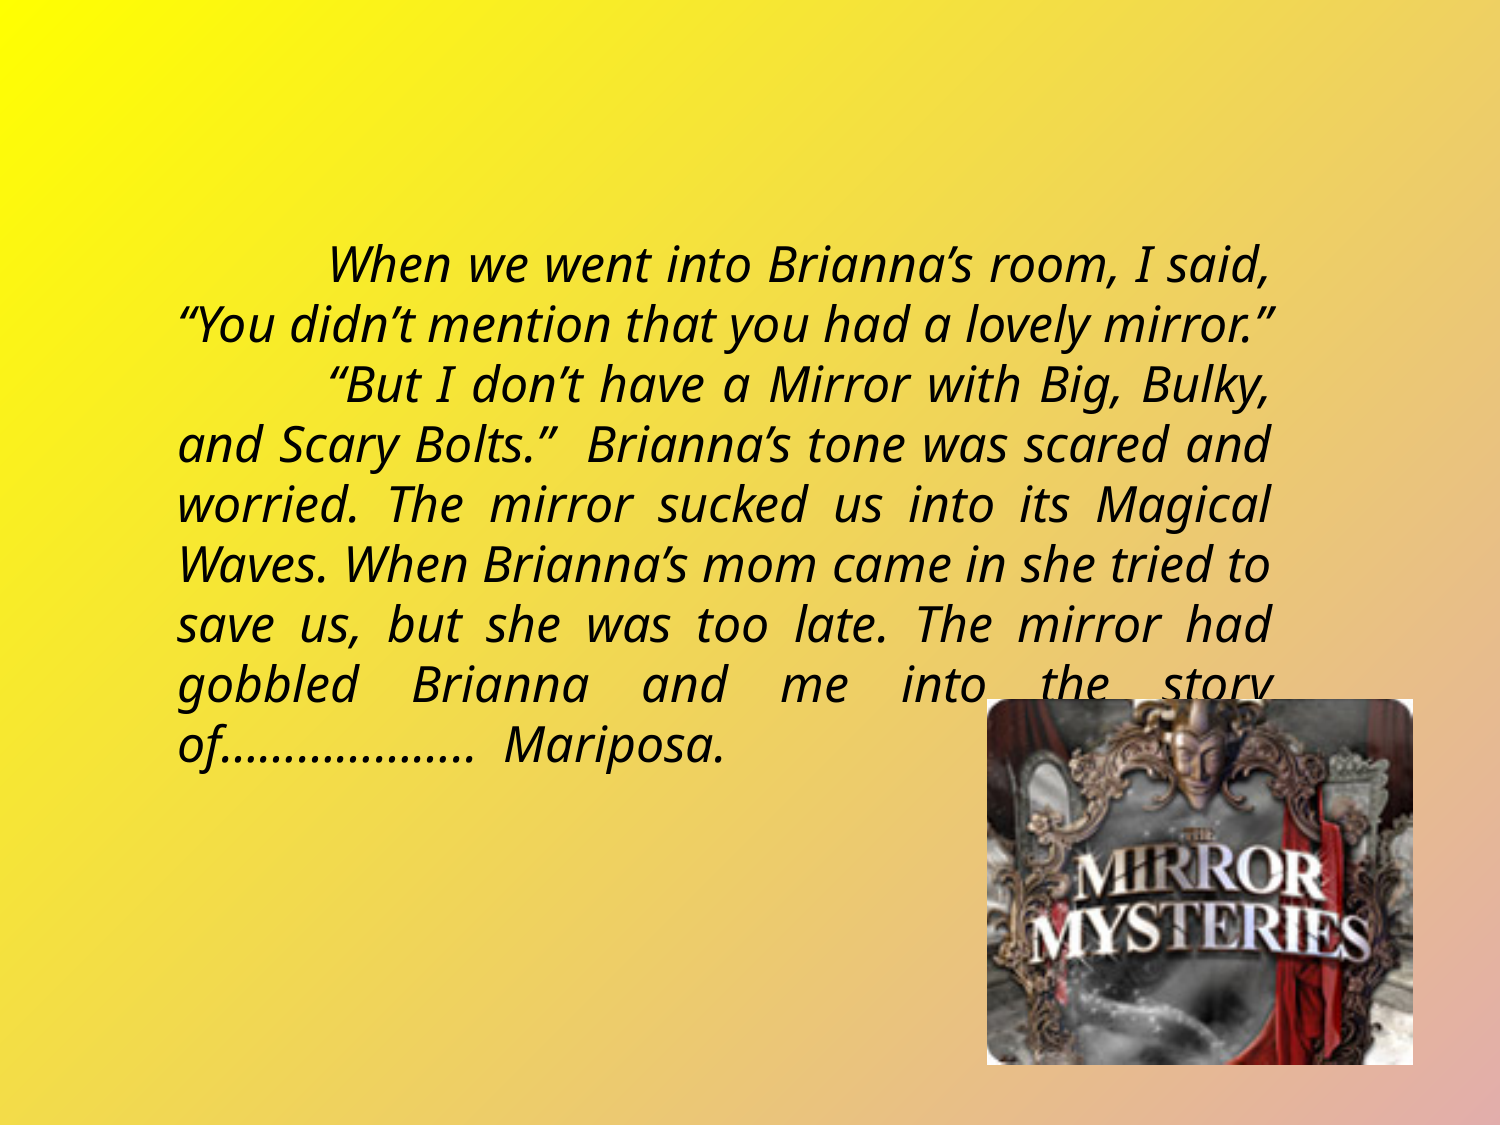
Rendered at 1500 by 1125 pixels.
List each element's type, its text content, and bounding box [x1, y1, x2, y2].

picture [987, 699, 1413, 1065]
text_box When we went into Brianna’s room, I said, “You didn’t mention that you had a lovely mirror.” “But I don’t have a Mirror with Big, Bulky, and Scary Bolts.” Brianna’s tone was scared and worried. The mirror sucked us into its Magical Waves. When Brianna’s mom came in she tried to save us, but she was too late. The mirror had gobbled Brianna and me into the story of……………….. Mariposa. [0, 0, 1288, 780]
